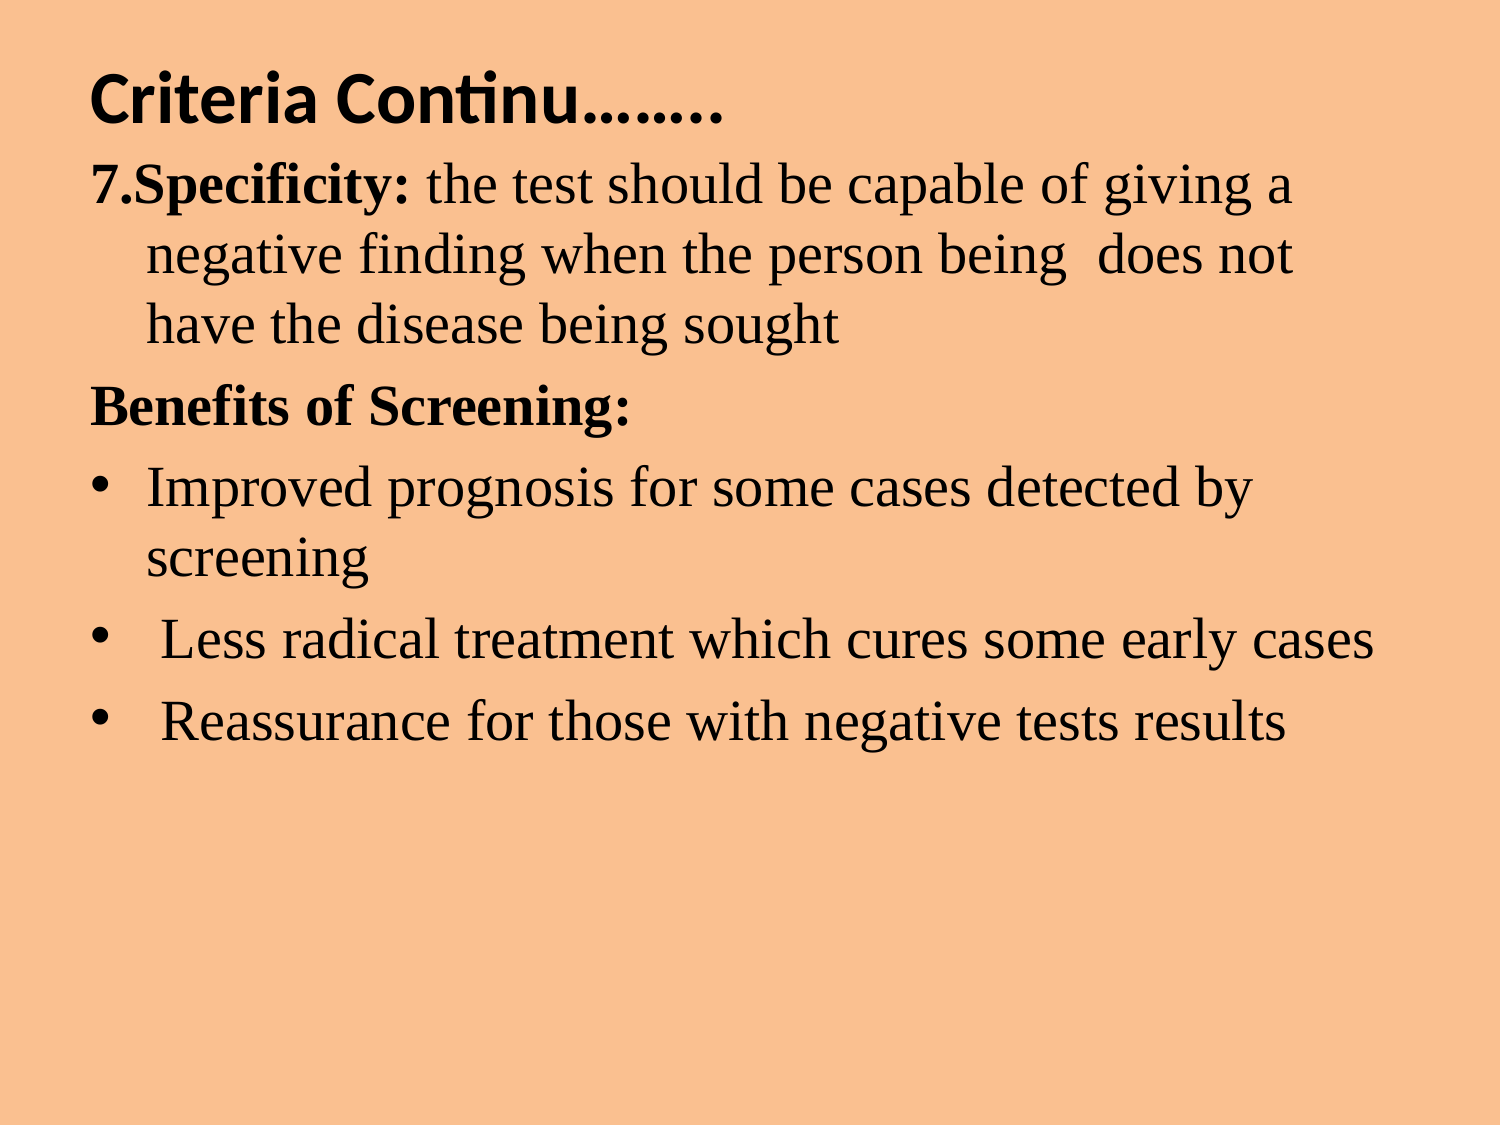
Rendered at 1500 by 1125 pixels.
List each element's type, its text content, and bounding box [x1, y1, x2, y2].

title Criteria Continu…….. [75, 0, 1425, 137]
list 7.Specificity: the test should be capable of giving a negative finding when the person being does not have the disease being sought Benefits of Screening: Improved prognosis for some cases detected by screening Less radical treatment which cures some early cases Reassurance for those with negative tests results [75, 137, 1425, 825]
